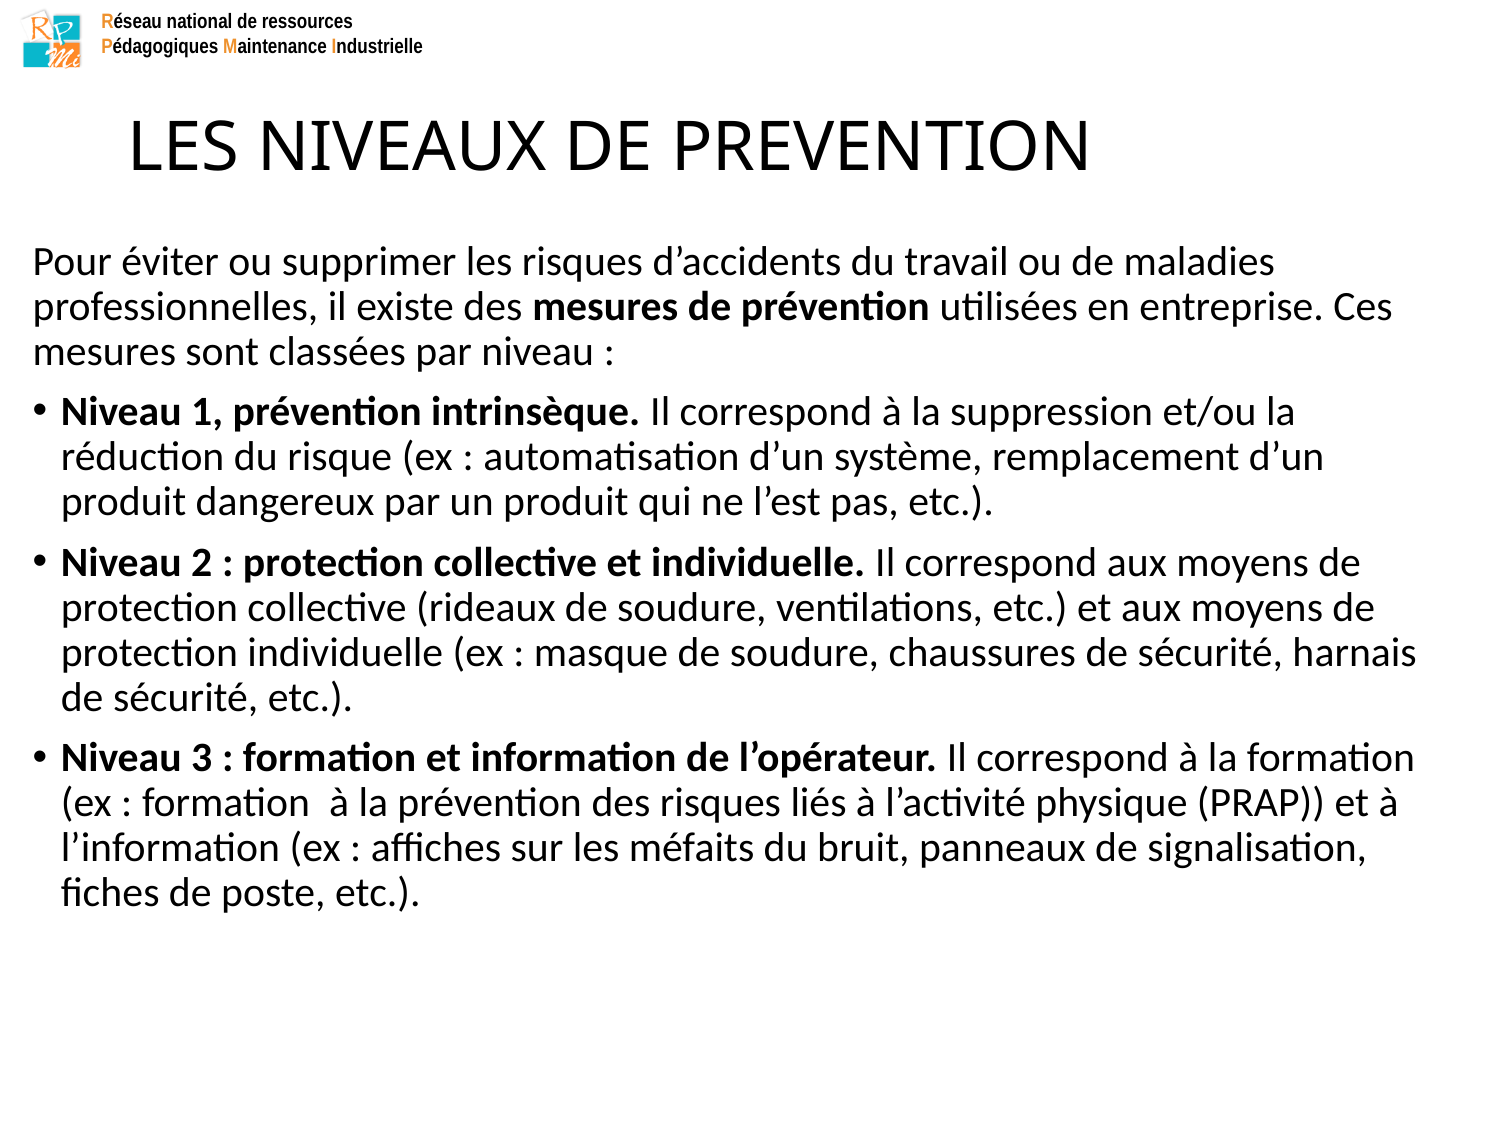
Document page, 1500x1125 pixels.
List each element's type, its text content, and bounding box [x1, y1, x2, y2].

title LES NIVEAUX DE PREVENTION [112, 54, 1388, 231]
list Pour éviter ou supprimer les risques d’accidents du travail ou de maladies professionnelles, il existe des mesures de prévention utilisées en entreprise. Ces mesures sont classées par niveau : Niveau 1, prévention intrinsèque. Il correspond à la suppression et/ou la réduction du risque (ex : automatisation d’un système, remplacement d’un produit dangereux par un produit qui ne l’est pas, etc.). Niveau 2 : protection collective et individuelle. Il correspond aux moyens de protection collective (rideaux de soudure, ventilations, etc.) et aux moyens de protection individuelle (ex : masque de soudure, chaussures de sécurité, harnais de sécurité, etc.). Niveau 3 : formation et information de l’opérateur. Il correspond à la formation (ex : formation à la prévention des risques liés à l’activité physique (PRAP)) et à l’information (ex : affiches sur les méfaits du bruit, panneaux de signalisation, fiches de poste, etc.). [17, 231, 1471, 1071]
picture [17, 7, 86, 72]
